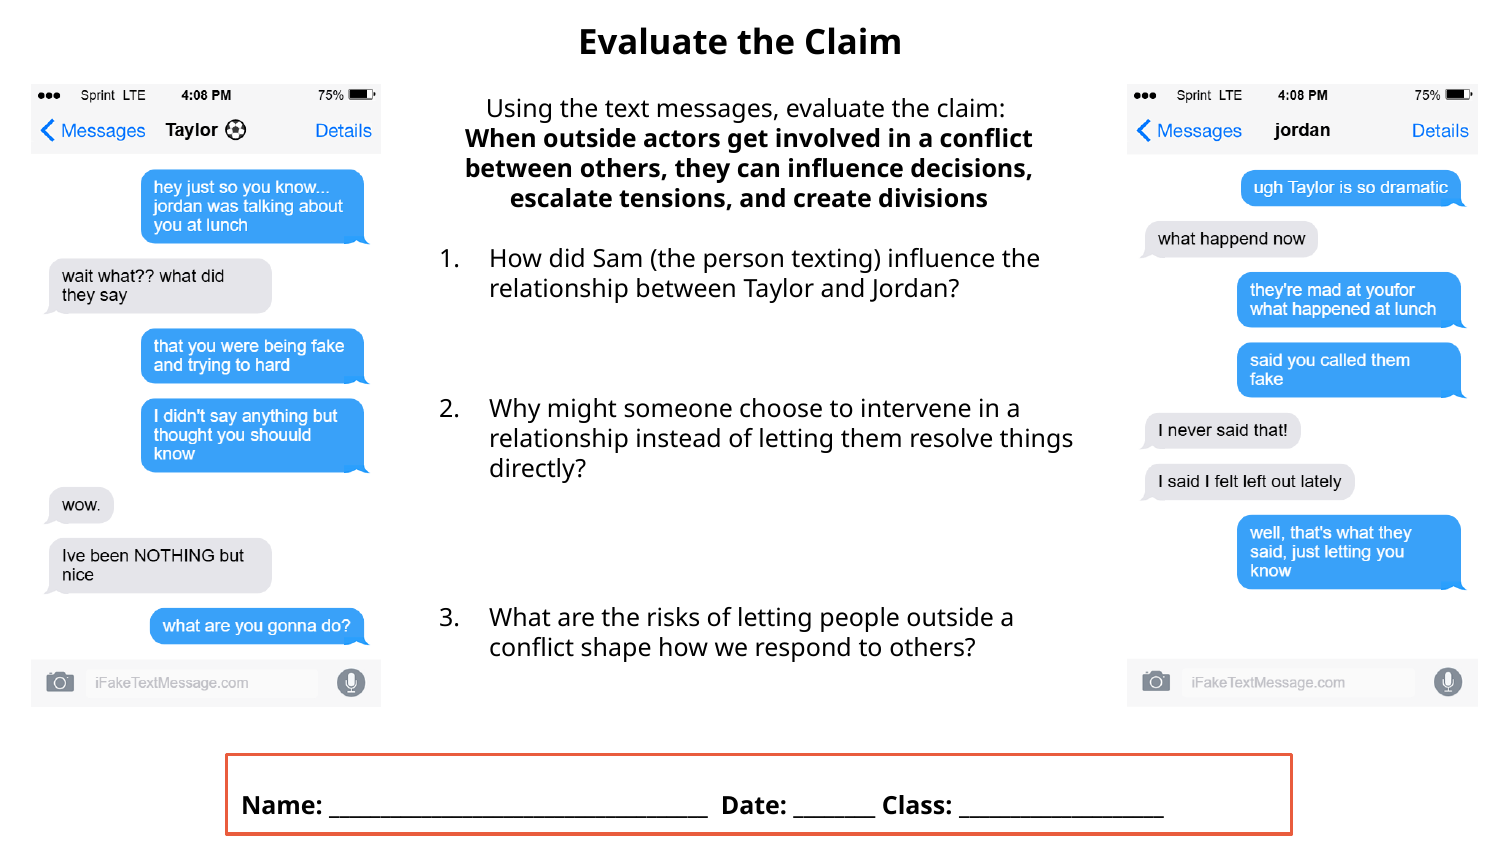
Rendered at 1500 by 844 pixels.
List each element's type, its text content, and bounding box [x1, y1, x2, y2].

text_box Name: _____________________________________ Date: ________ Class: ____________________ [226, 754, 1292, 834]
picture [31, 84, 382, 707]
picture [1127, 84, 1478, 707]
text_box Using the text messages, evaluate the claim: When outside actors get involved in a conflict between others, they can influence decisions, escalate tensions, and create divisions How did Sam (the person texting) influence the relationship between Taylor and Jordan? Why might someone choose to intervene in a relationship instead of letting them resolve things directly? What are the risks of letting people outside a conflict shape how we respond to others? [399, 77, 1100, 698]
list Evaluate the Claim [566, 18, 933, 77]
